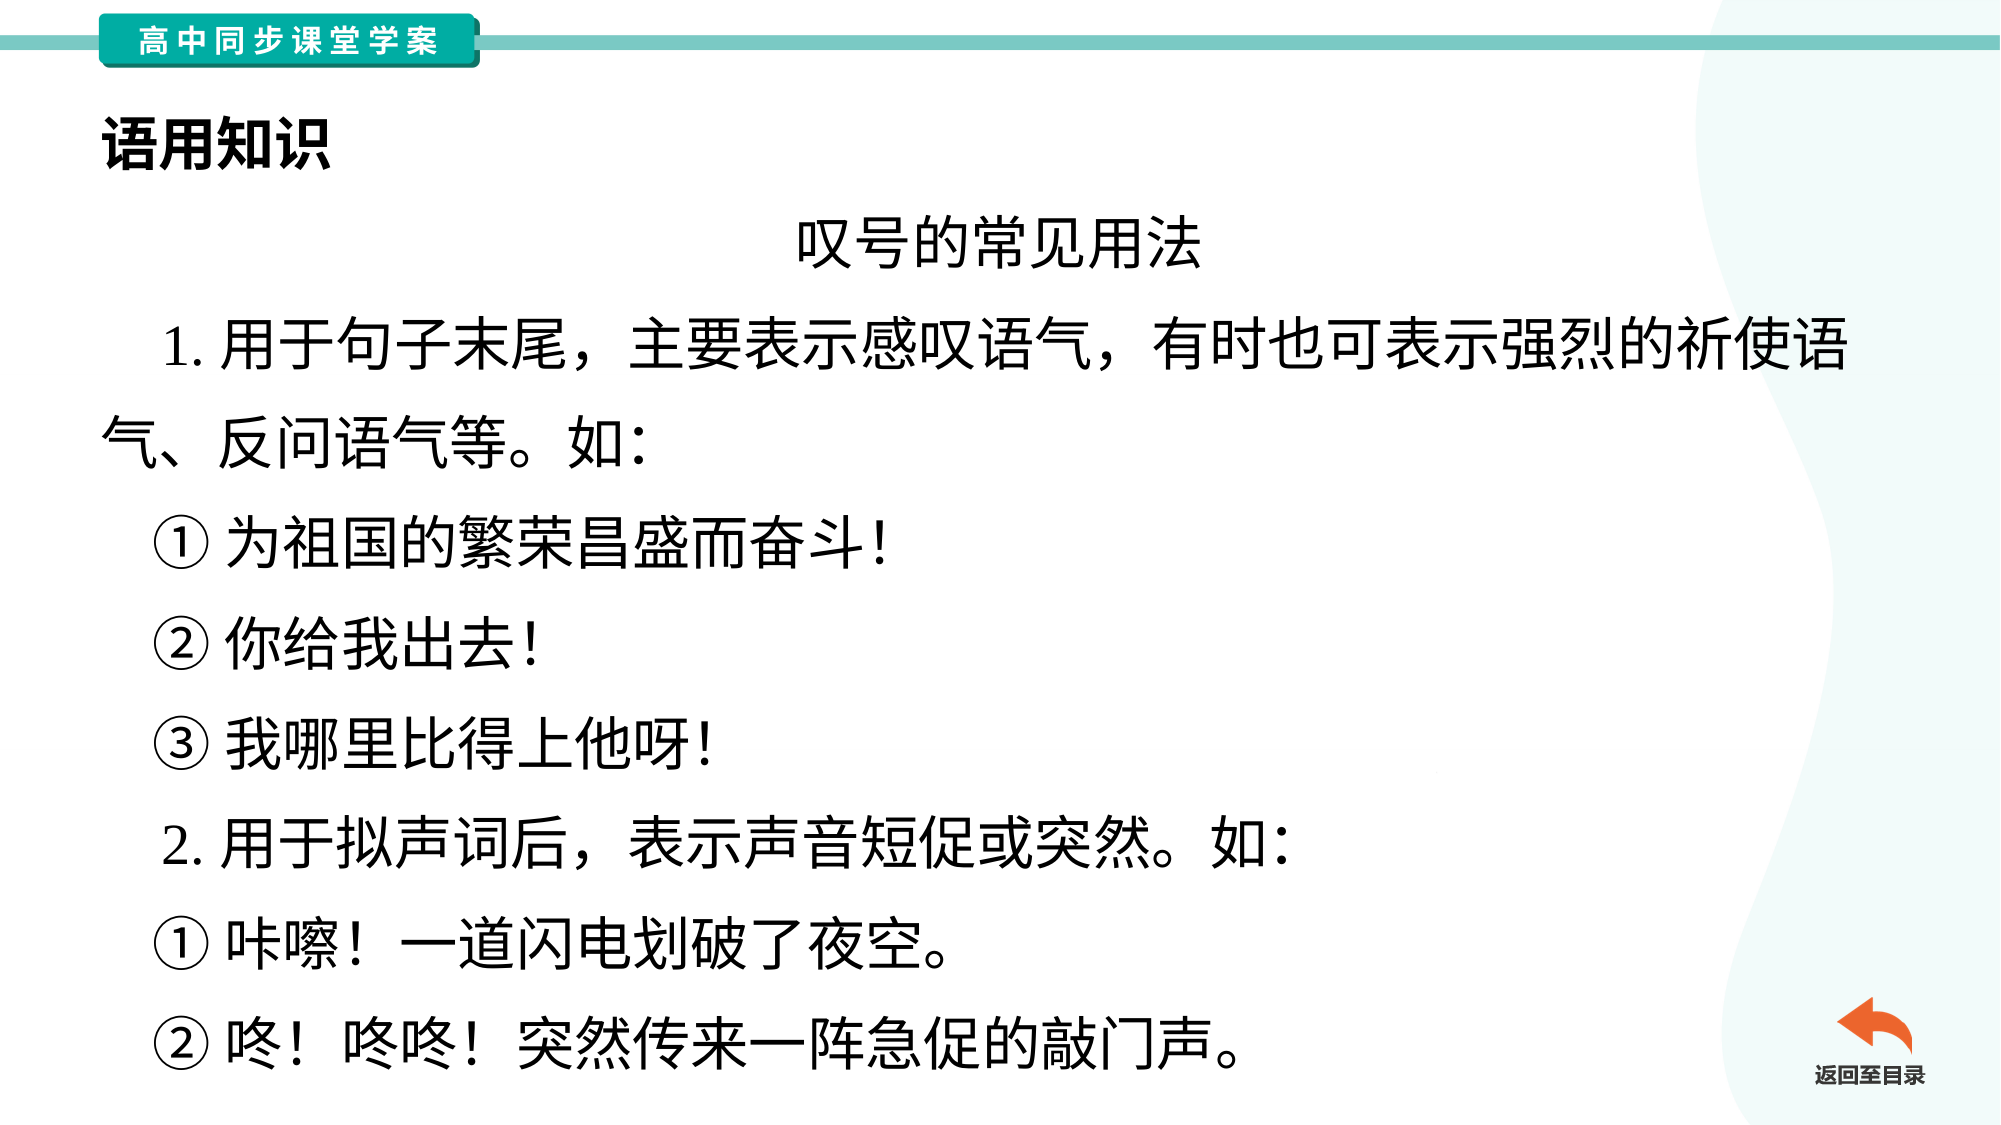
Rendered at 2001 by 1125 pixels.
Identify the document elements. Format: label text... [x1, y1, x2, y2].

picture [0, 0, 2000, 1125]
text_box 语用知识 叹号的常见用法 1.用于句子末尾，主要表示感叹语气，有时也可表示强烈的祈使语 气、反问语气等。如： ①为祖国的繁荣昌盛而奋斗！ ②你给我出去！ ③我哪里比得上他呀！ 2.用于拟声词后，表示声音短促或突然。如： ①咔嚓！一道闪电划破了夜空。 ②咚！咚咚！突然传来一阵急促的敲门声。 [100, 76, 1899, 1077]
